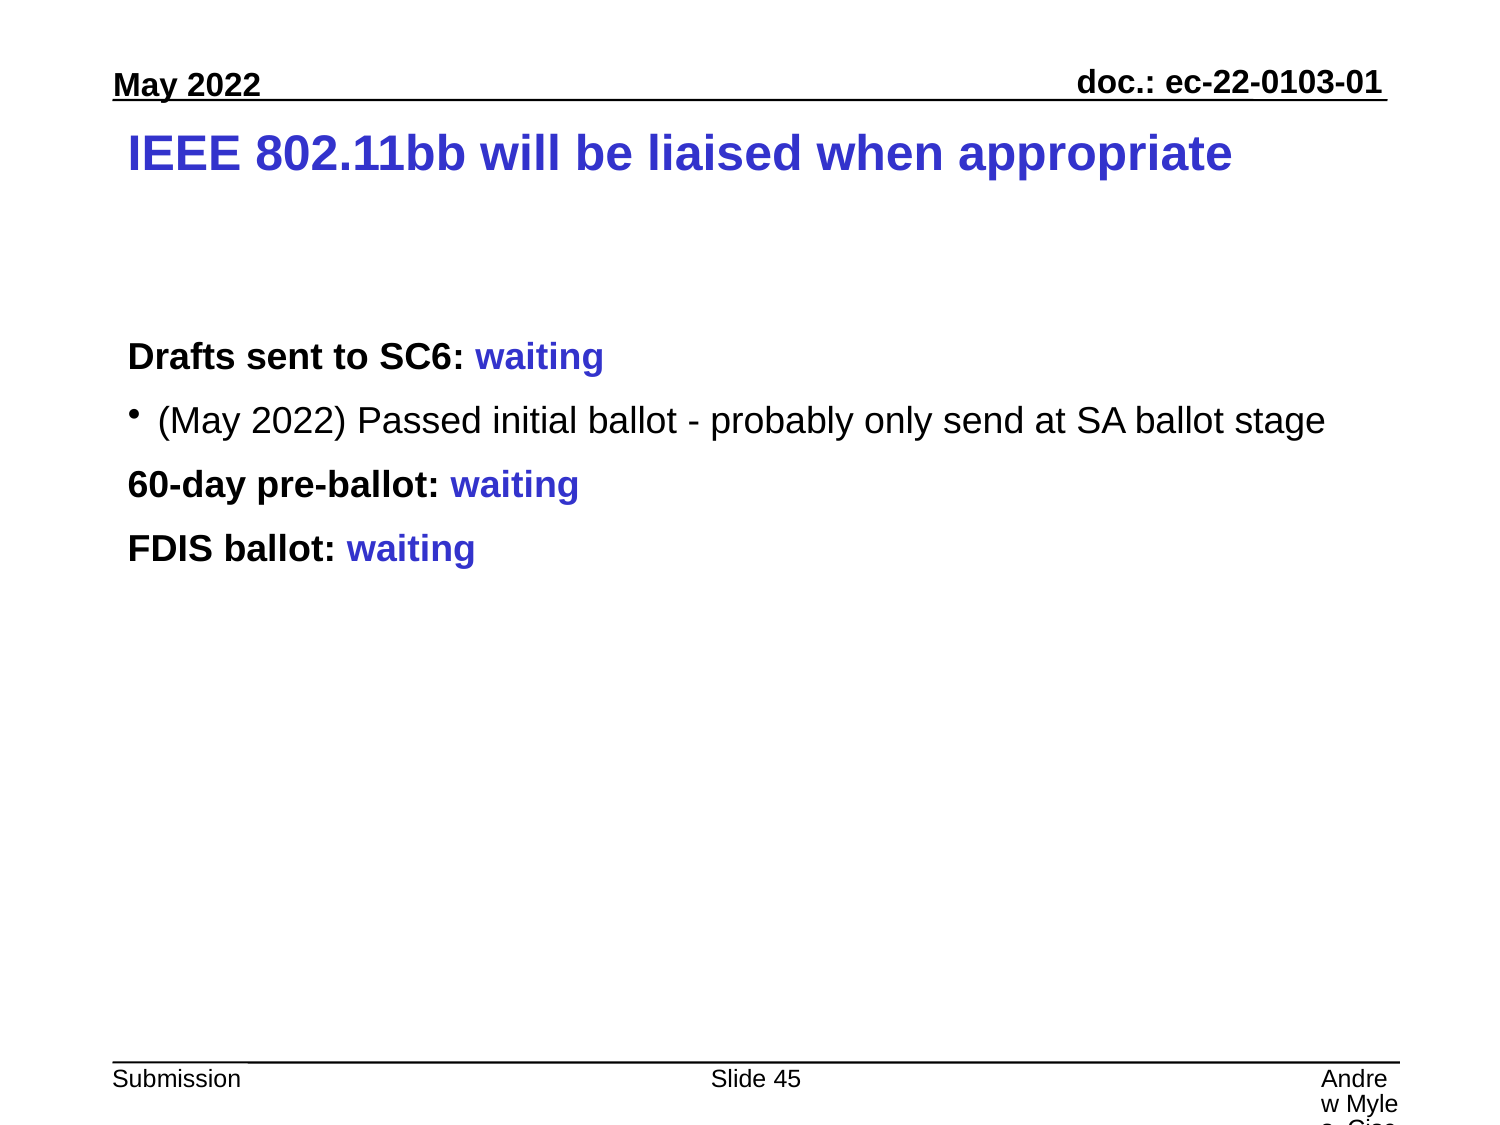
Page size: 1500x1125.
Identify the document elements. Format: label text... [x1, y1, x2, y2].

slide_number Slide 45 [709, 1061, 803, 1093]
list Drafts sent to SC6: waiting (May 2022) Passed initial ballot - probably only send at SA ballot stage 60-day pre-ballot: waiting FDIS ballot: waiting [112, 324, 1388, 1000]
footer Andrew Myles, Cisco [1320, 1061, 1402, 1093]
title IEEE 802.11bb will be liaised when appropriate [112, 112, 1388, 288]
